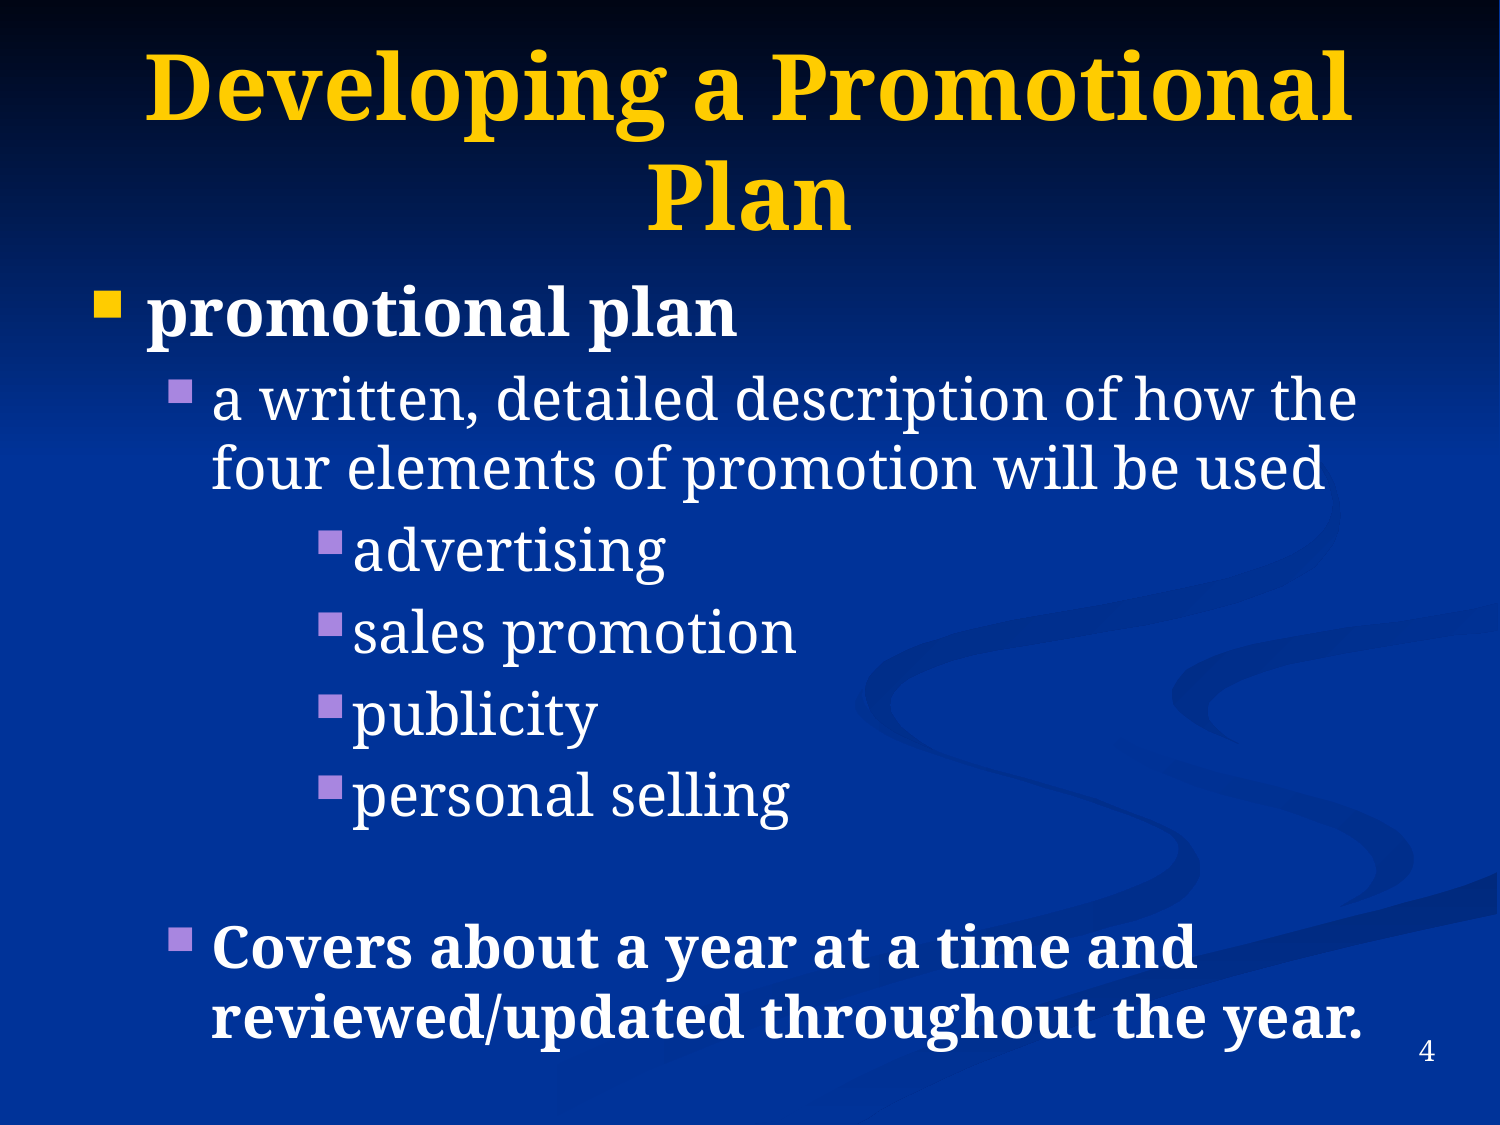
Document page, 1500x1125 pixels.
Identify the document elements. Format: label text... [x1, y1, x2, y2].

title Developing a Promotional Plan [74, 44, 1426, 233]
text_box 4 [1137, 1024, 1450, 1103]
list promotional plan a written, detailed description of how the four elements of promotion will be used advertising sales promotion publicity personal selling Covers about a year at a time and reviewed/updated throughout the year. [74, 262, 1426, 1076]
